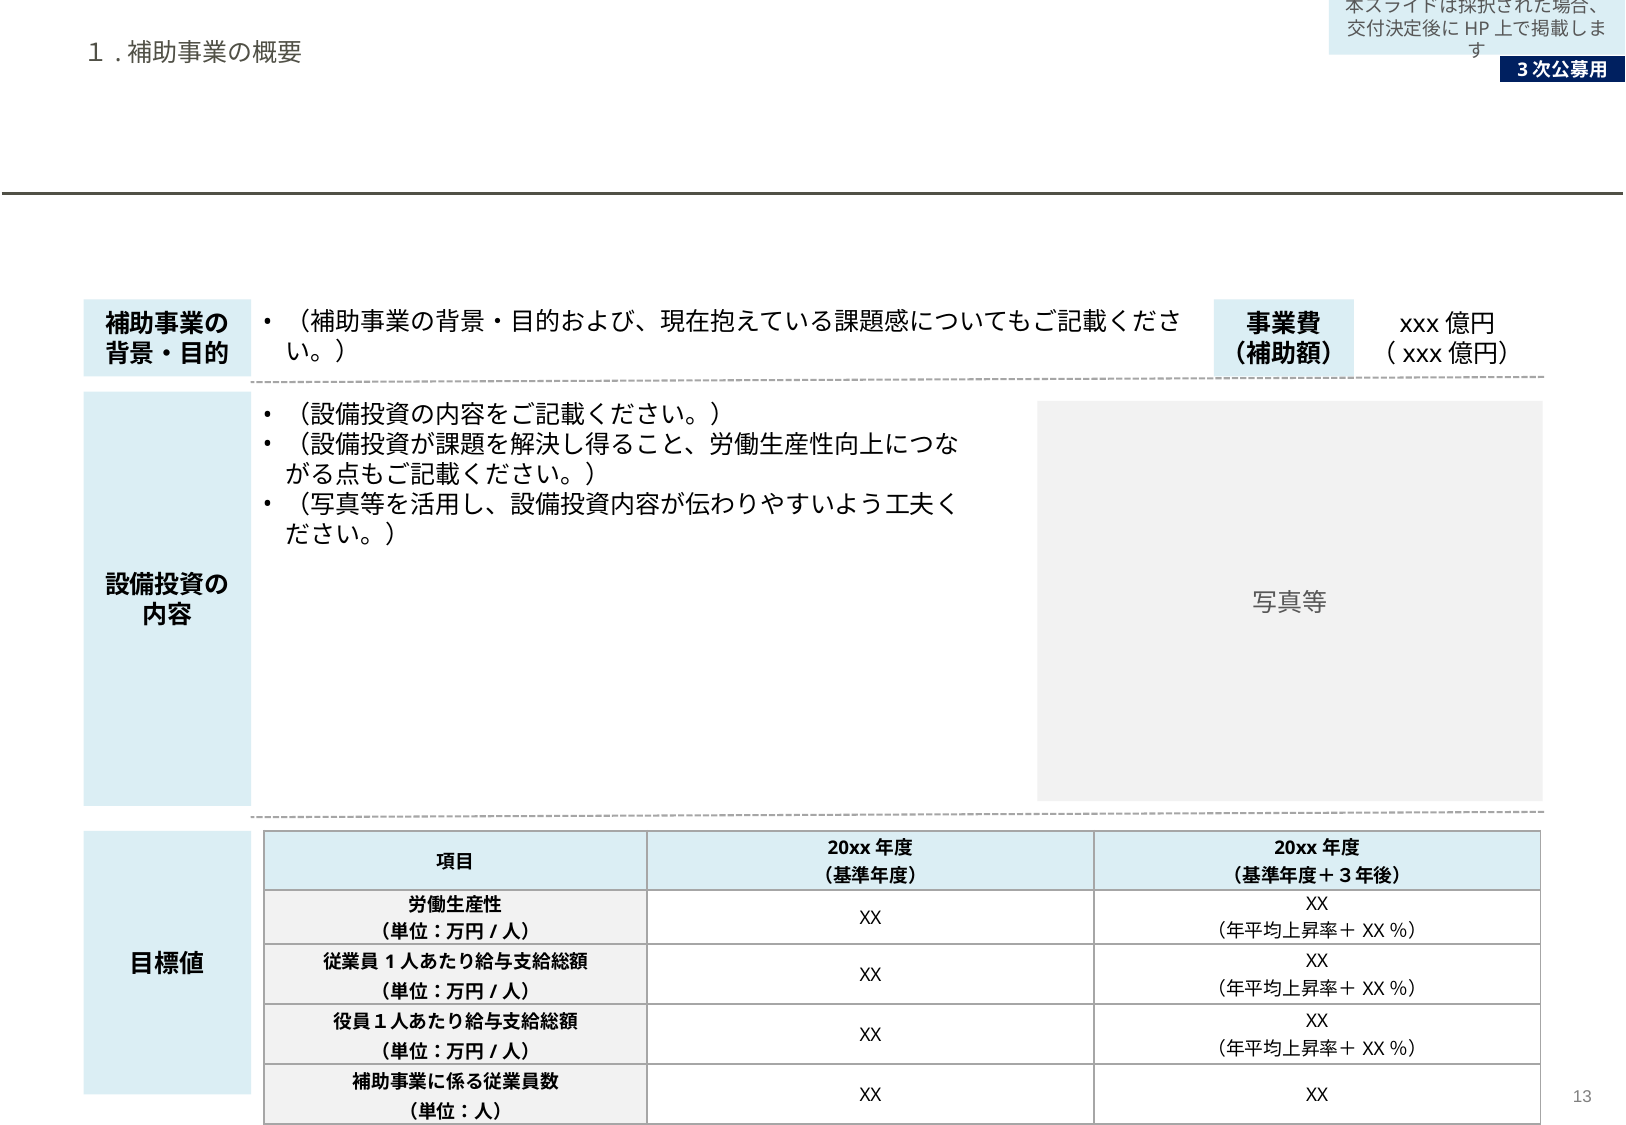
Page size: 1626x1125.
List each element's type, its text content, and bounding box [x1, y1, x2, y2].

table_cell XX （年平均上昇率＋XX％） [1095, 1005, 1540, 1063]
title １.補助事業の概要 [84, 39, 1542, 68]
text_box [250, 811, 1545, 818]
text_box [250, 376, 1545, 383]
text_box xxx億円 （xxx億円） [1353, 299, 1542, 376]
table_cell XX [648, 945, 1093, 1003]
text_box （補助事業の背景・目的および、現在抱えている課題感についてもご記載ください。） [252, 299, 1213, 376]
table_cell XX [648, 891, 1093, 943]
table_cell 補助事業に係る従業員数 （単位：人） [265, 1065, 646, 1123]
table_cell XX [1095, 1065, 1540, 1123]
text_box 事業費 （補助額） [1213, 299, 1353, 376]
table_header 20xx年度 （基準年度＋３年後） [1095, 832, 1540, 889]
table_cell XX （年平均上昇率＋XX％） [1095, 891, 1540, 943]
table_cell 従業員1人あたり給与支給総額 （単位：万円/人） [265, 945, 646, 1003]
text_box 設備投資の 内容 [83, 391, 252, 807]
table_header 20xx年度 （基準年度） [648, 832, 1093, 889]
text_box 目標値 [83, 830, 252, 1095]
table_cell XX （年平均上昇率＋XX％） [1095, 945, 1540, 1003]
text_box 写真等 [1036, 400, 1543, 802]
table_header 項目 [265, 832, 646, 889]
text_box 補助事業の背景・目的 [83, 299, 252, 377]
table_cell XX [648, 1065, 1093, 1123]
table_cell 役員１人あたり給与支給総額 （単位：万円/人） [265, 1005, 646, 1063]
table_cell XX [648, 1005, 1093, 1063]
table_cell 労働生産性 （単位：万円/人） [265, 891, 646, 943]
text_box （設備投資の内容をご記載ください。） （設備投資が課題を解決し得ること、労働生産性向上につながる点もご記載ください。） （写真等を活用し、設備投資内容が伝わりやすいよう工夫ください。） [250, 392, 997, 811]
text_box 本スライドは採択された場合、交付決定後にHP上で掲載します [1328, 0, 1625, 56]
